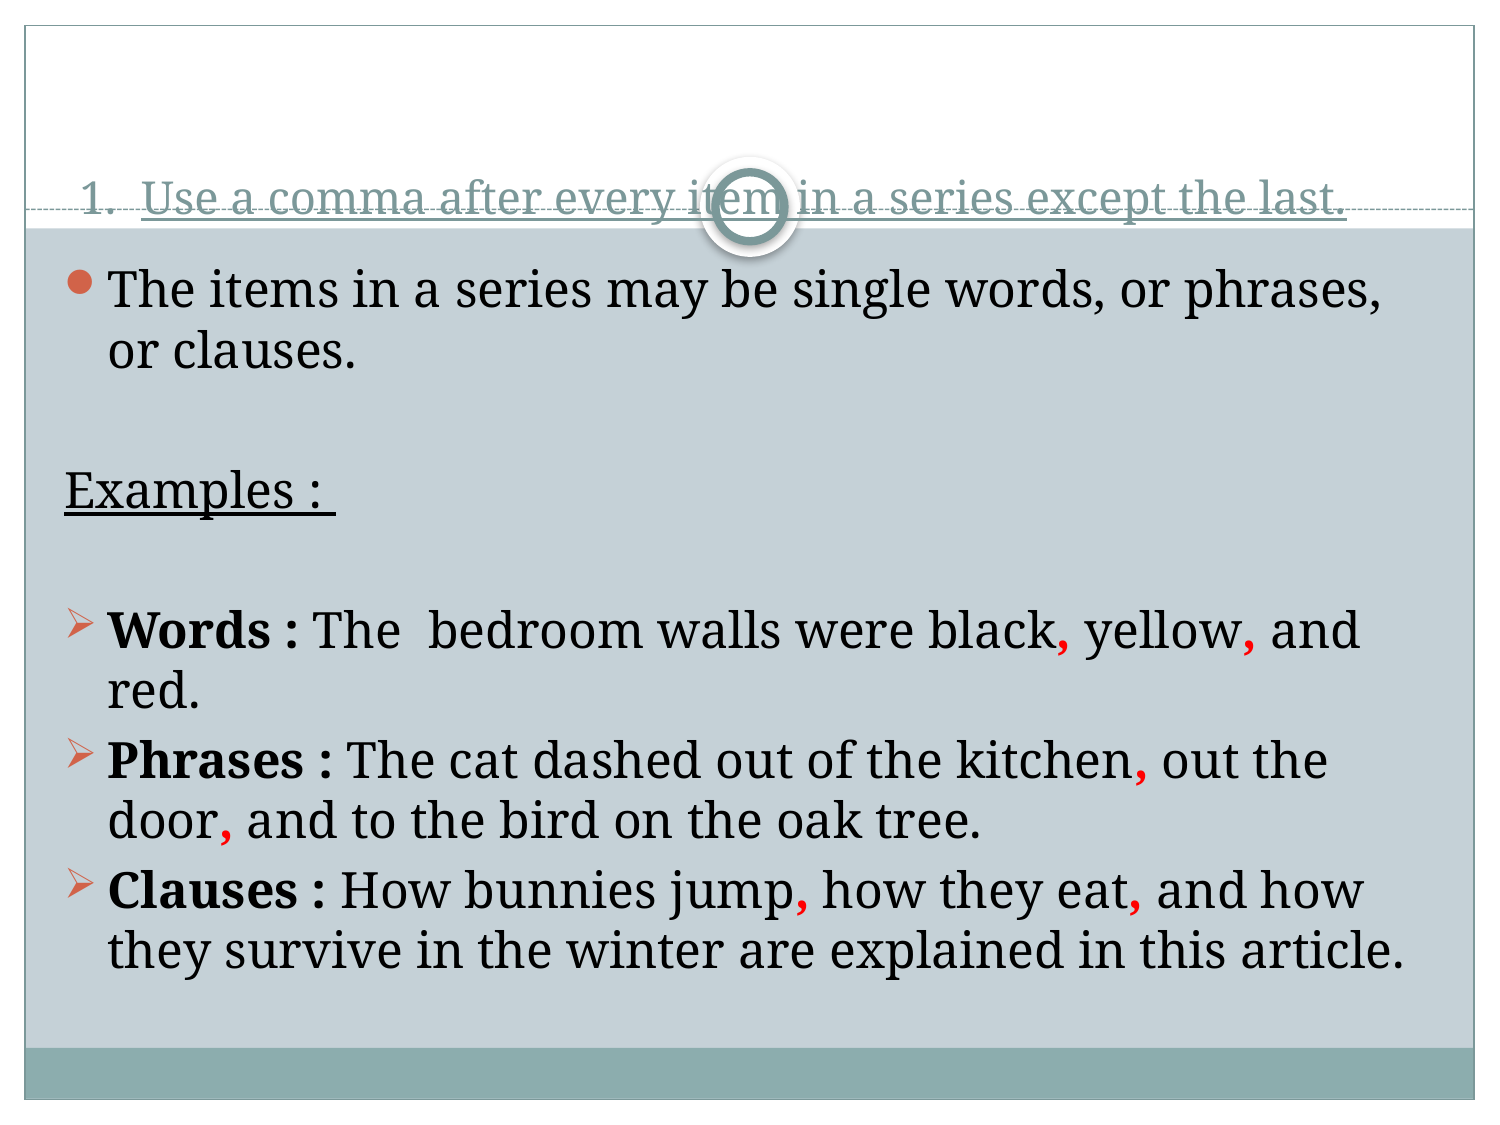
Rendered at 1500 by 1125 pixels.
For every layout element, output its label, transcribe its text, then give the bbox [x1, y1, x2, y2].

list The items in a series may be single words, or phrases, or clauses. Examples : Words : The bedroom walls were black, yellow, and red. Phrases : The cat dashed out of the kitchen, out the door, and to the bird on the oak tree. Clauses : How bunnies jump, how they eat, and how they survive in the winter are explained in this article. [49, 250, 1445, 1001]
title Use a comma after every item in a series except the last. [64, 160, 1465, 286]
